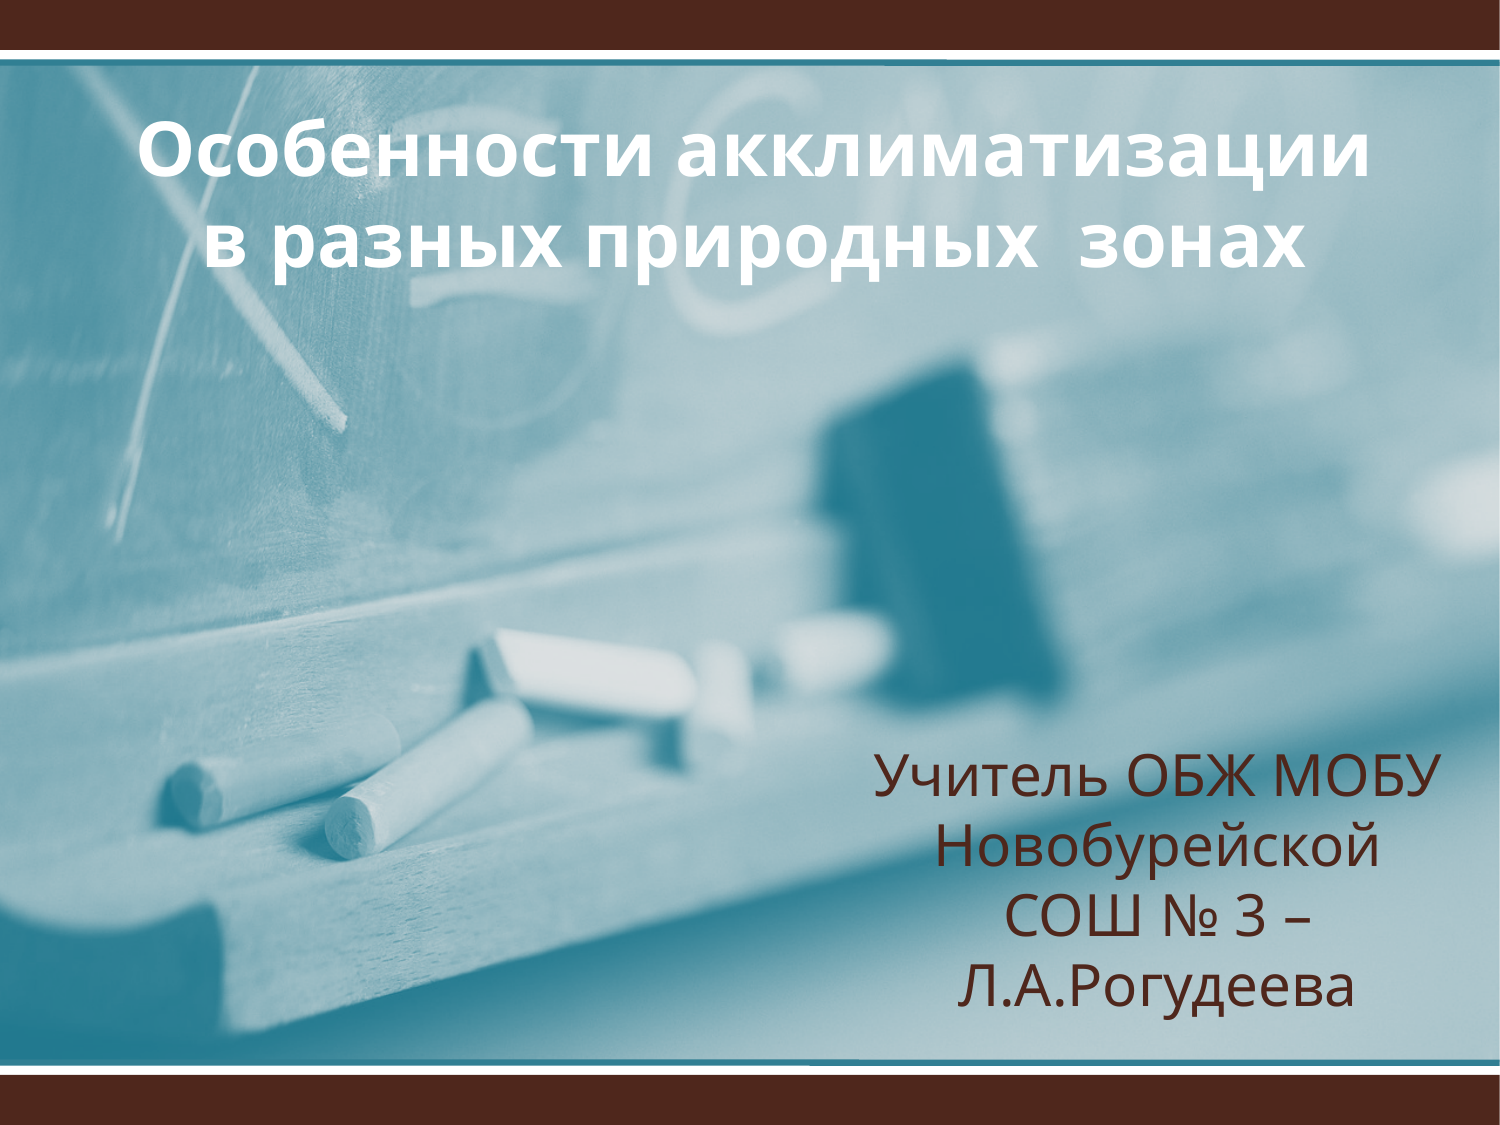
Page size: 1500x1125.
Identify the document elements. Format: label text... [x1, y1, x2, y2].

subtitle Учитель ОБЖ МОБУ Новобурейской СОШ № 3 – Л.А.Рогудеева [855, 785, 1461, 1026]
title Особенности акклиматизации в разных природных зонах [117, 93, 1393, 318]
